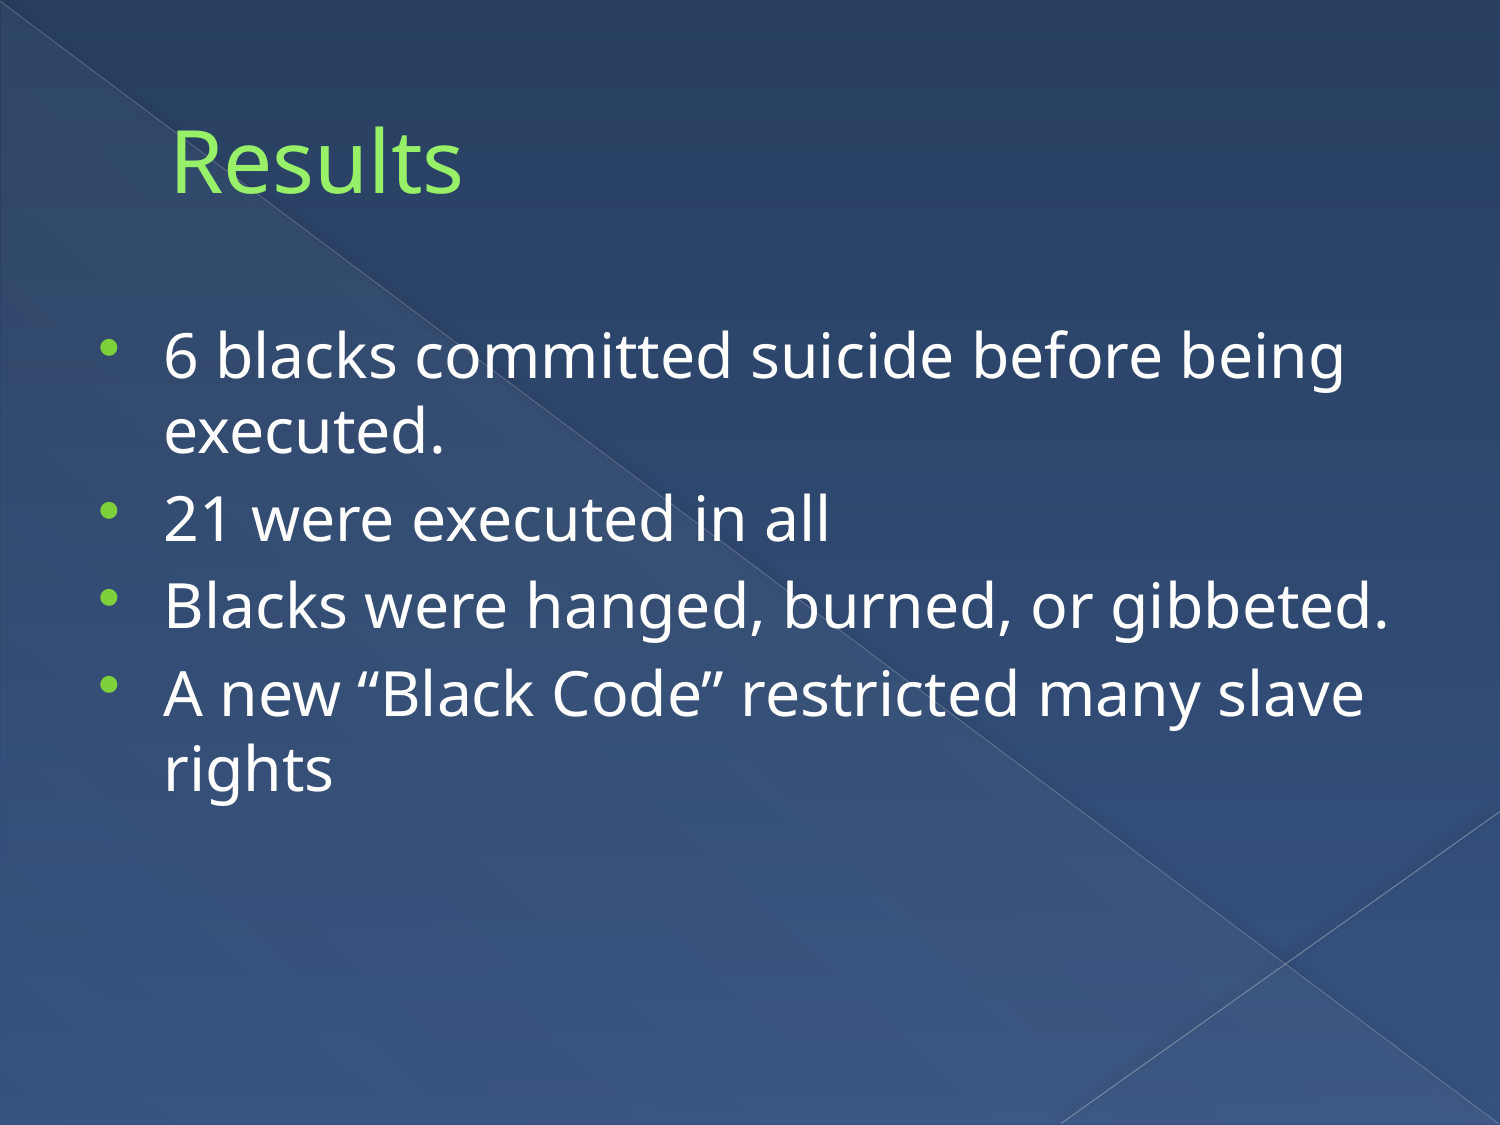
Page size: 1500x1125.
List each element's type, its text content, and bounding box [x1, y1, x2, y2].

list 6 blacks committed suicide before being executed. 21 were executed in all Blacks were hanged, burned, or gibbeted. A new “Black Code” restricted many slave rights [74, 308, 1426, 1060]
title Results [75, 43, 1425, 274]
